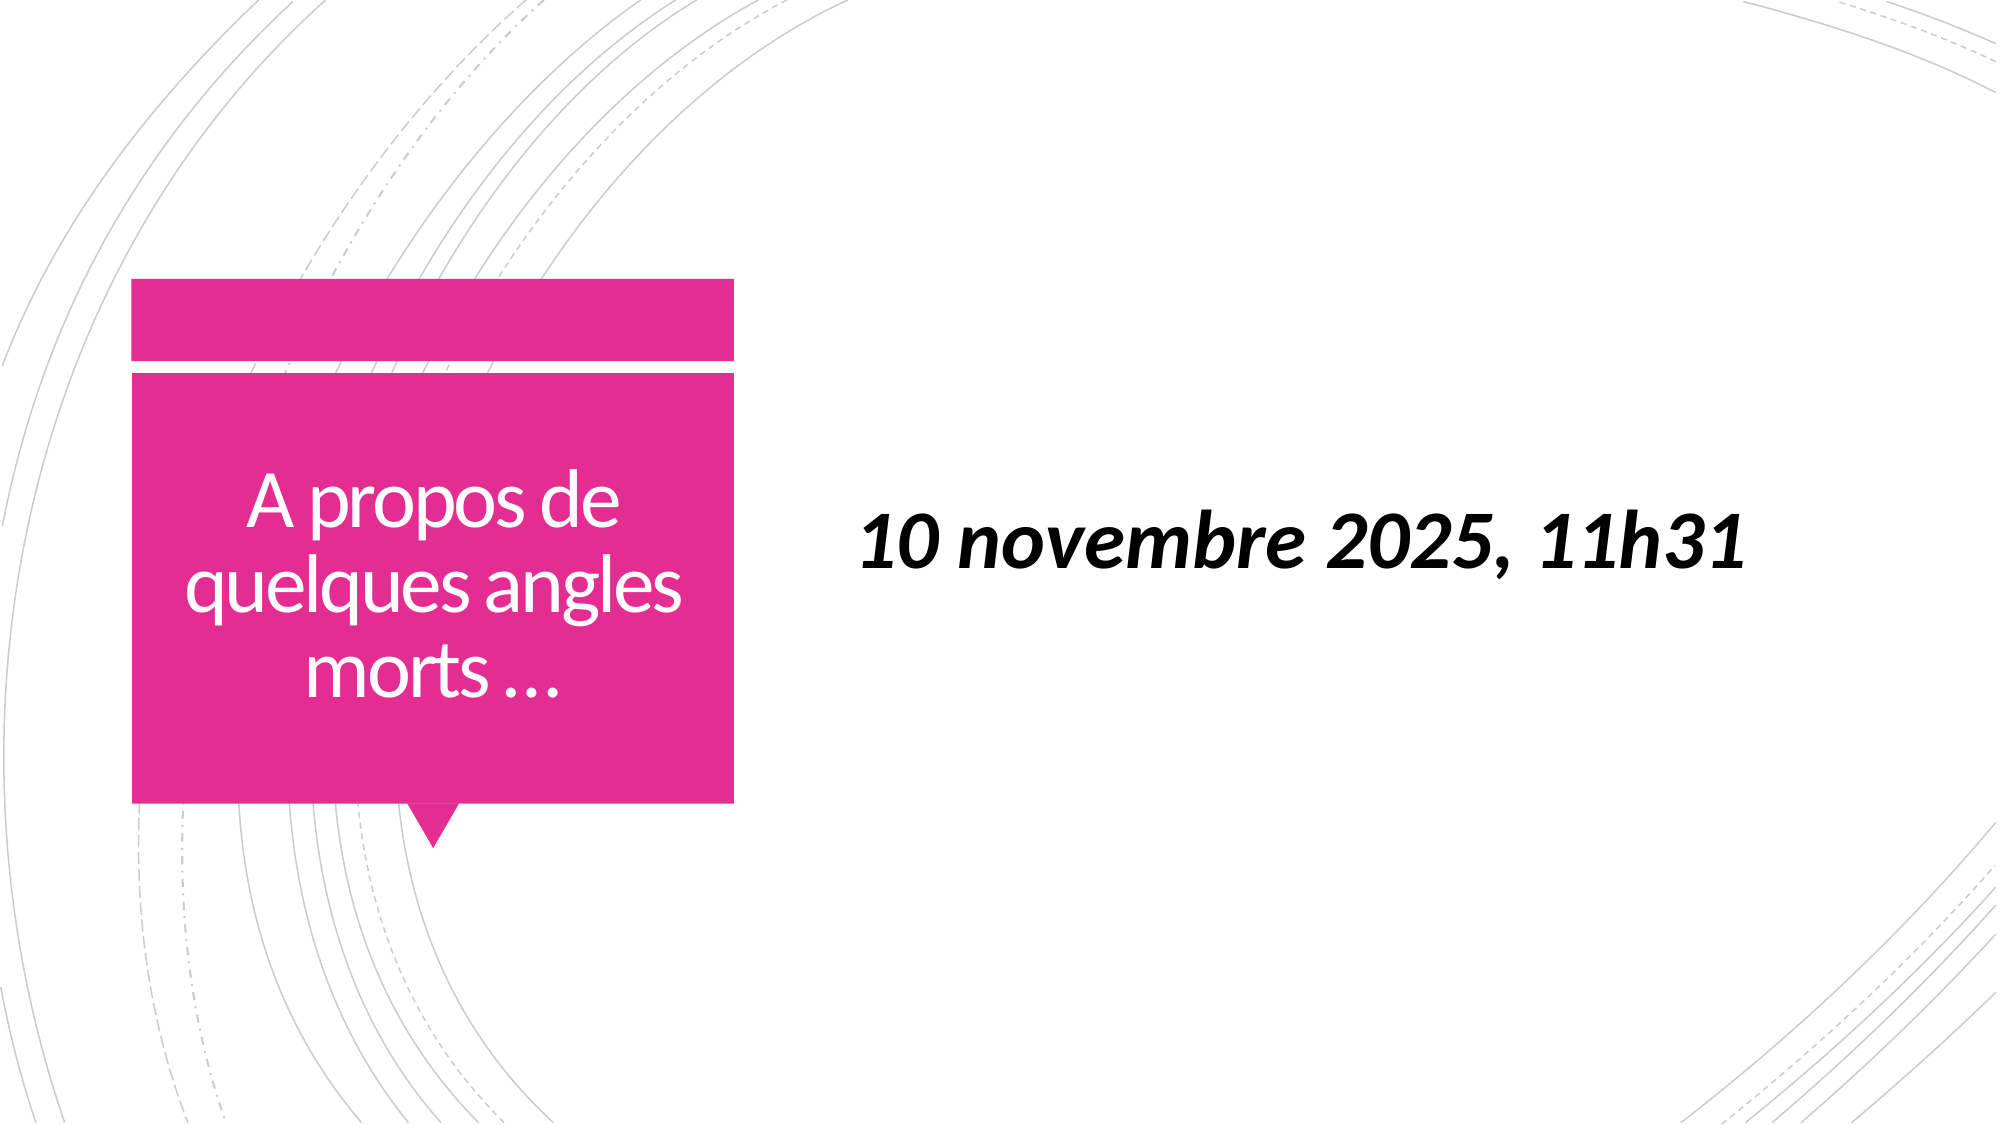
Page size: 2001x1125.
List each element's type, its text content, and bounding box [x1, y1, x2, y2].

list 10 novembre 2025, 11h31 [839, 131, 1871, 993]
title A propos de quelques angles morts … [145, 385, 720, 789]
